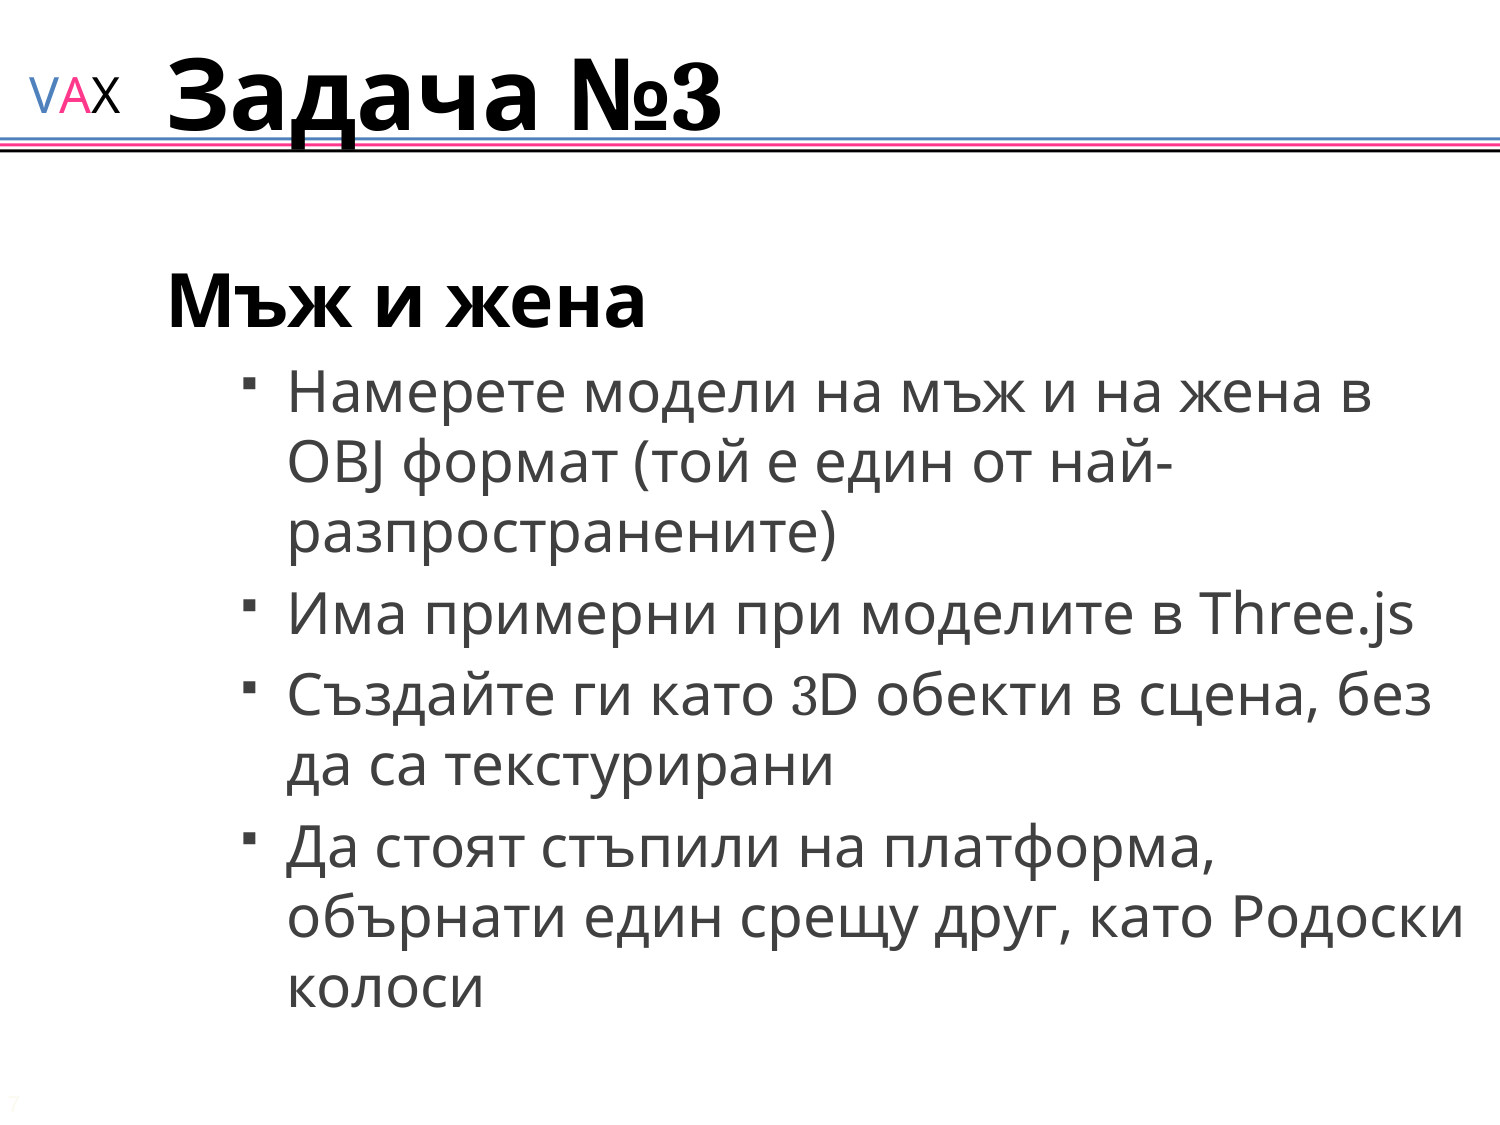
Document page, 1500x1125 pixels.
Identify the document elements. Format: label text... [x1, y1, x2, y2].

list Мъж и жена Намерете модели на мъж и на жена в OBJ формат (той е един от най-разпространените) Има примерни при моделите в Three.js Създайте ги като 3D обекти в сцена, без да са текстурирани Да стоят стъпили на платформа, обърнати един срещу друг, като Родоски колоси [150, 200, 1488, 1113]
title Задача №3 [0, 37, 1500, 144]
